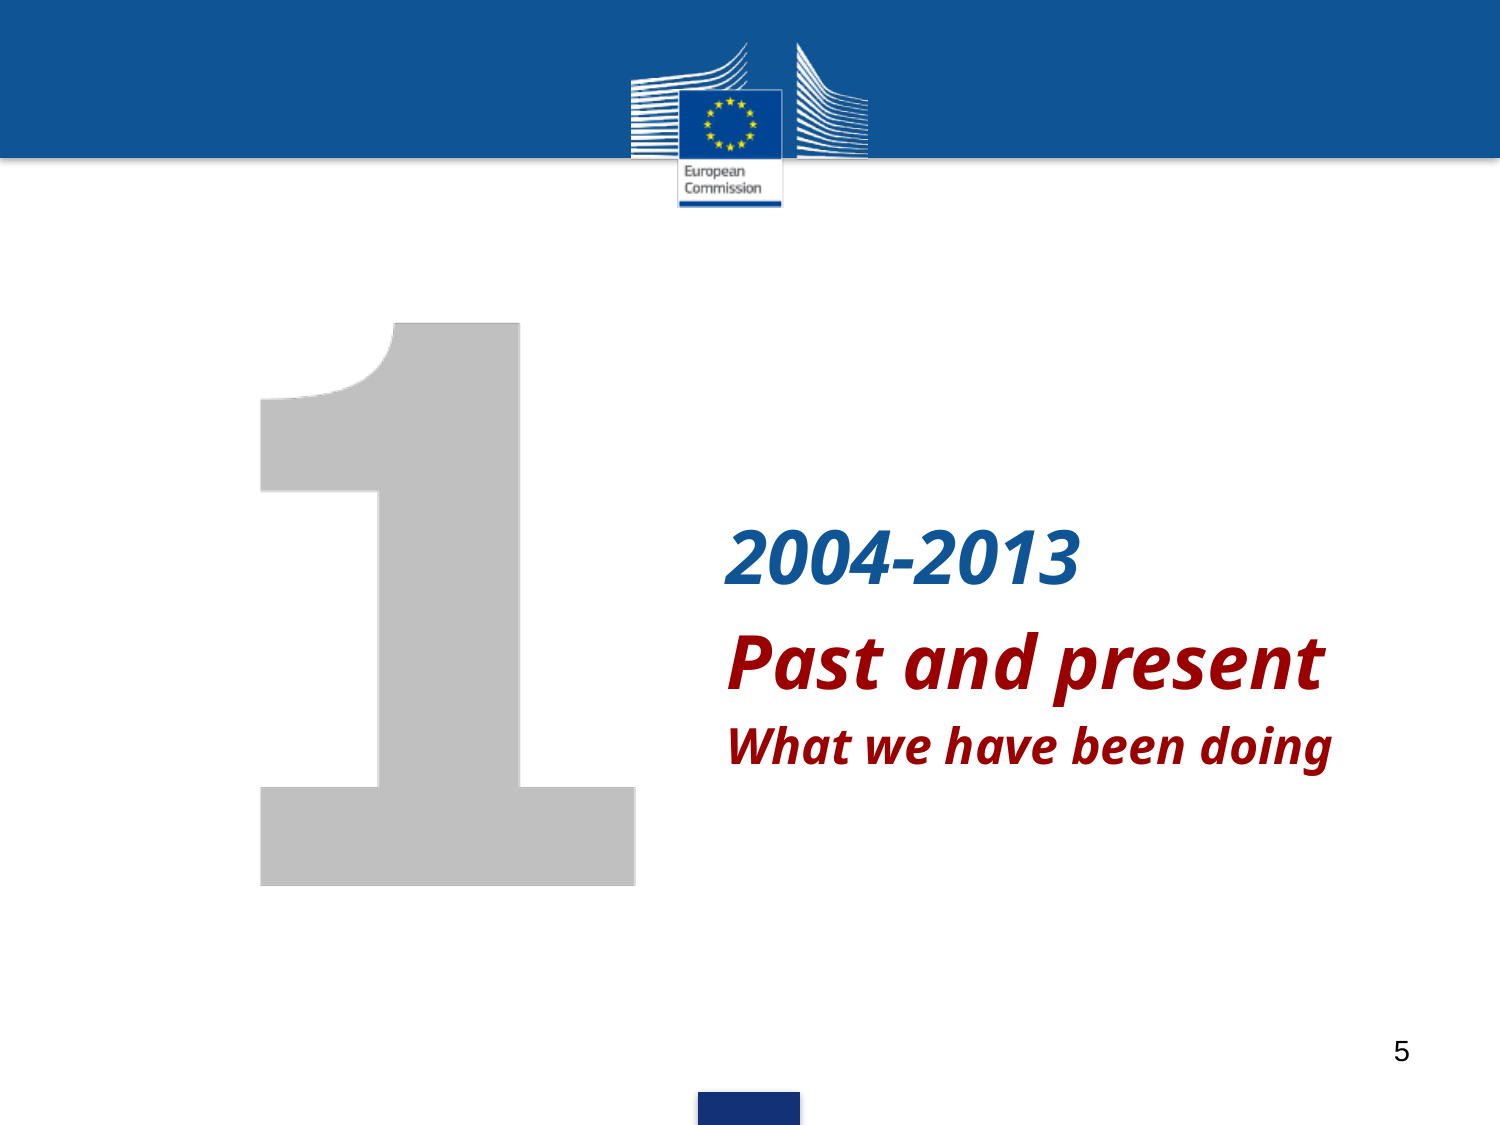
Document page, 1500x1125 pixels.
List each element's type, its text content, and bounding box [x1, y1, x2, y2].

list 2004-2013 Past and present What we have been doing [1176, 356, 1500, 1005]
slide_number 5 [1176, 1024, 1425, 1103]
picture [0, 0, 1173, 1125]
